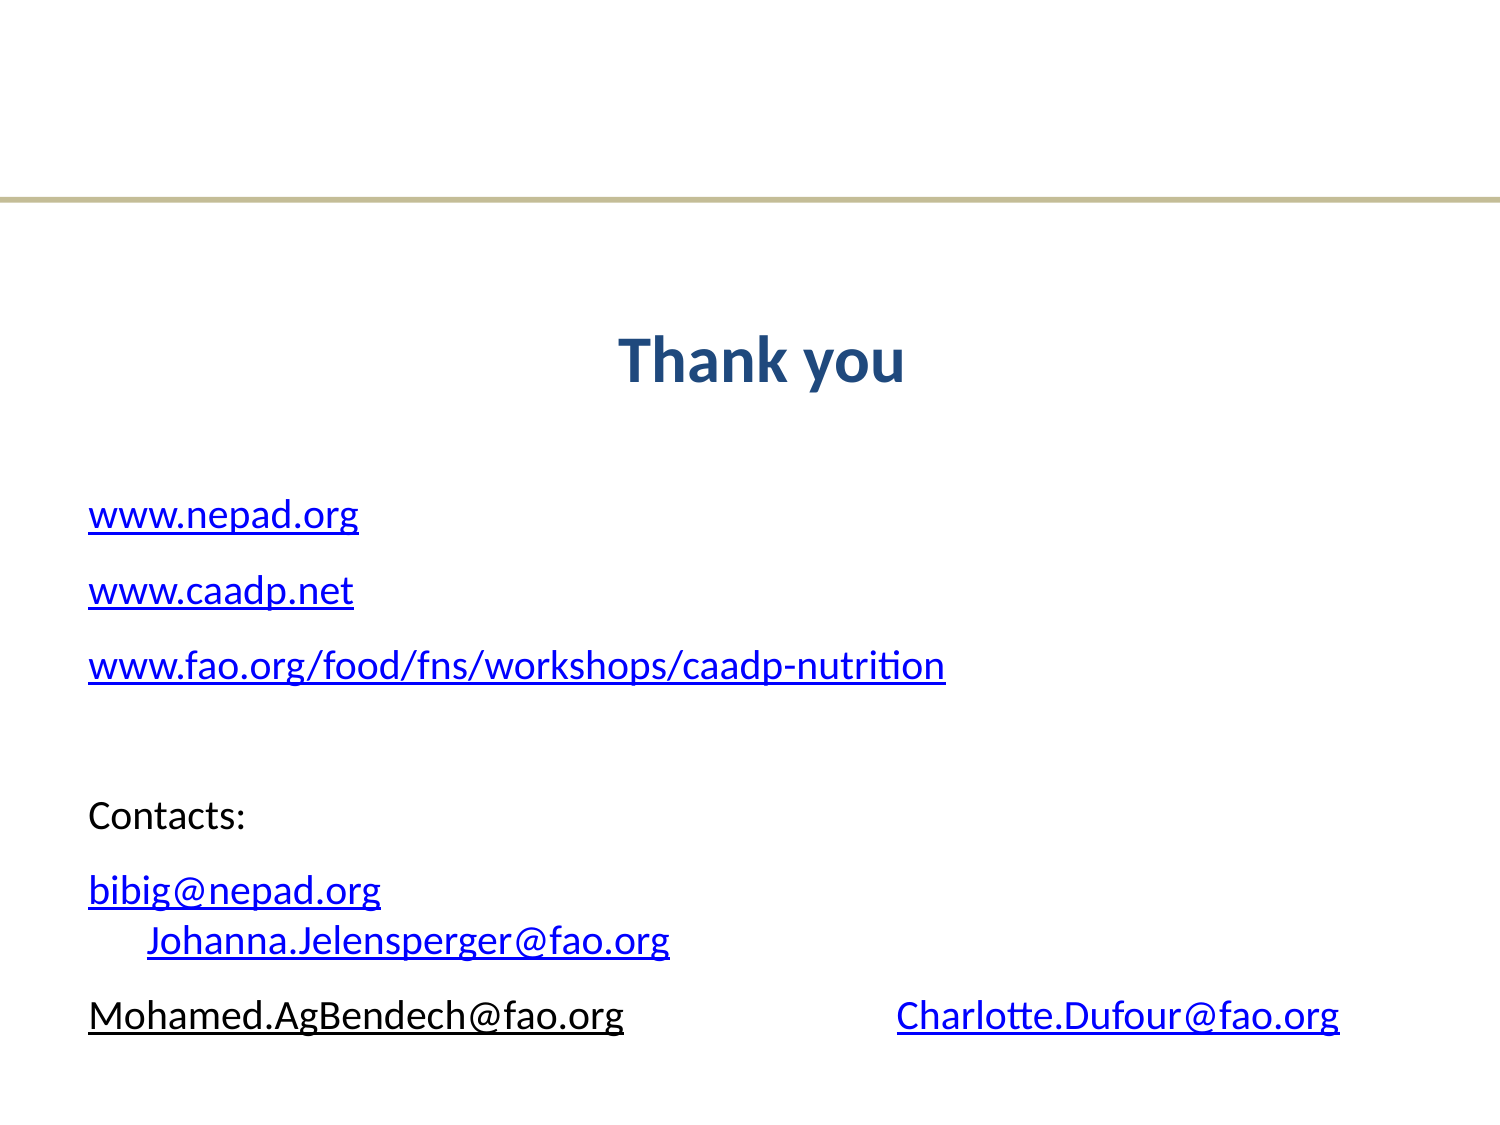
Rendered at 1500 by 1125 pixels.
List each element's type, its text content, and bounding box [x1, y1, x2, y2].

title Thank you [88, 278, 1437, 433]
list www.nepad.org www.caadp.net www.fao.org/food/fns/workshops/caadp-nutrition Contacts: bibig@nepad.org Johanna.Jelensperger@fao.org Mohamed.AgBendech@fao.org Charlotte.Dufour@fao.org [73, 479, 1424, 988]
